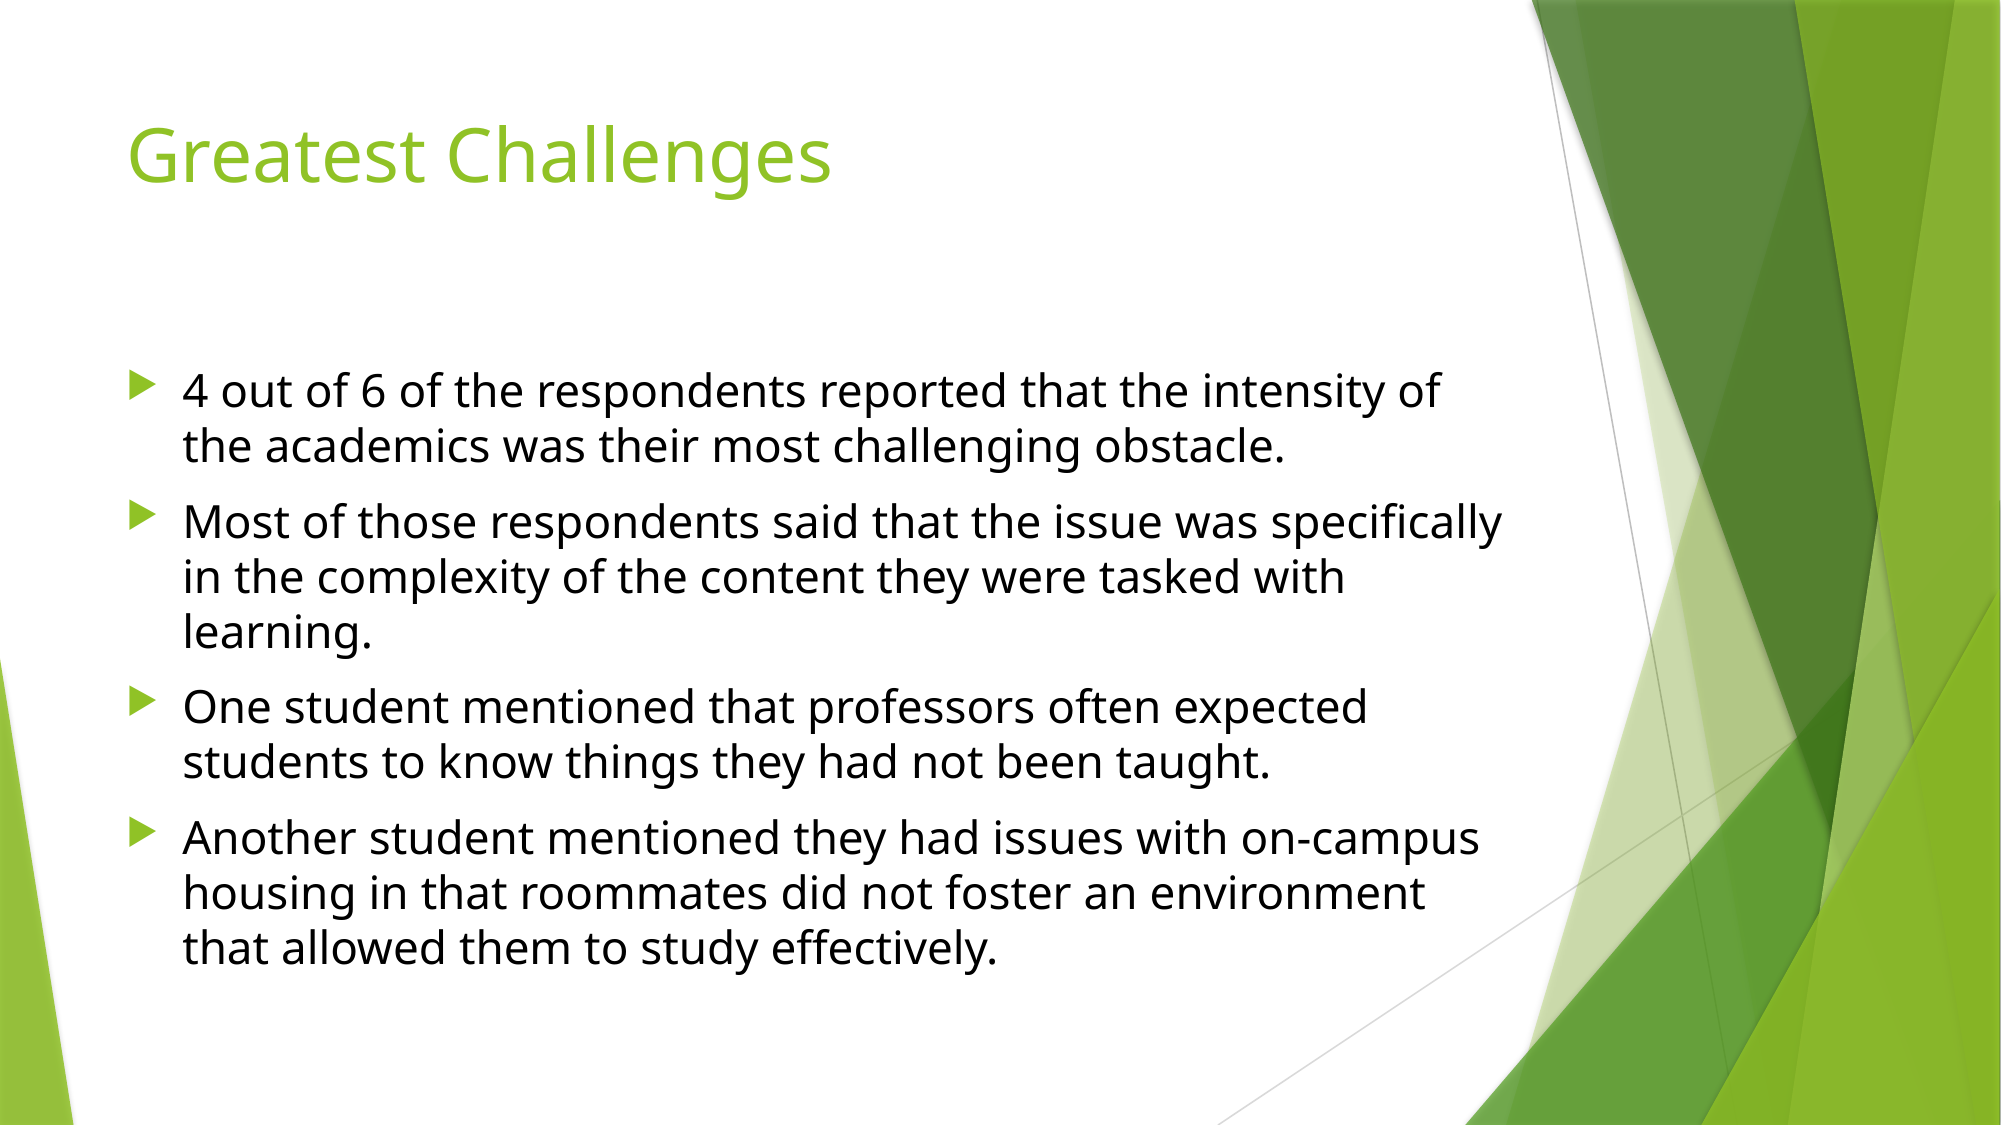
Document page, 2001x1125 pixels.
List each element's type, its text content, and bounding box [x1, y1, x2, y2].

list 4 out of 6 of the respondents reported that the intensity of the academics was their most challenging obstacle. Most of those respondents said that the issue was specifically in the complexity of the content they were tasked with learning. One student mentioned that professors often expected students to know things they had not been taught. Another student mentioned they had issues with on-campus housing in that roommates did not foster an environment that allowed them to study effectively. [111, 354, 1522, 992]
title Greatest Challenges [111, 99, 1522, 317]
